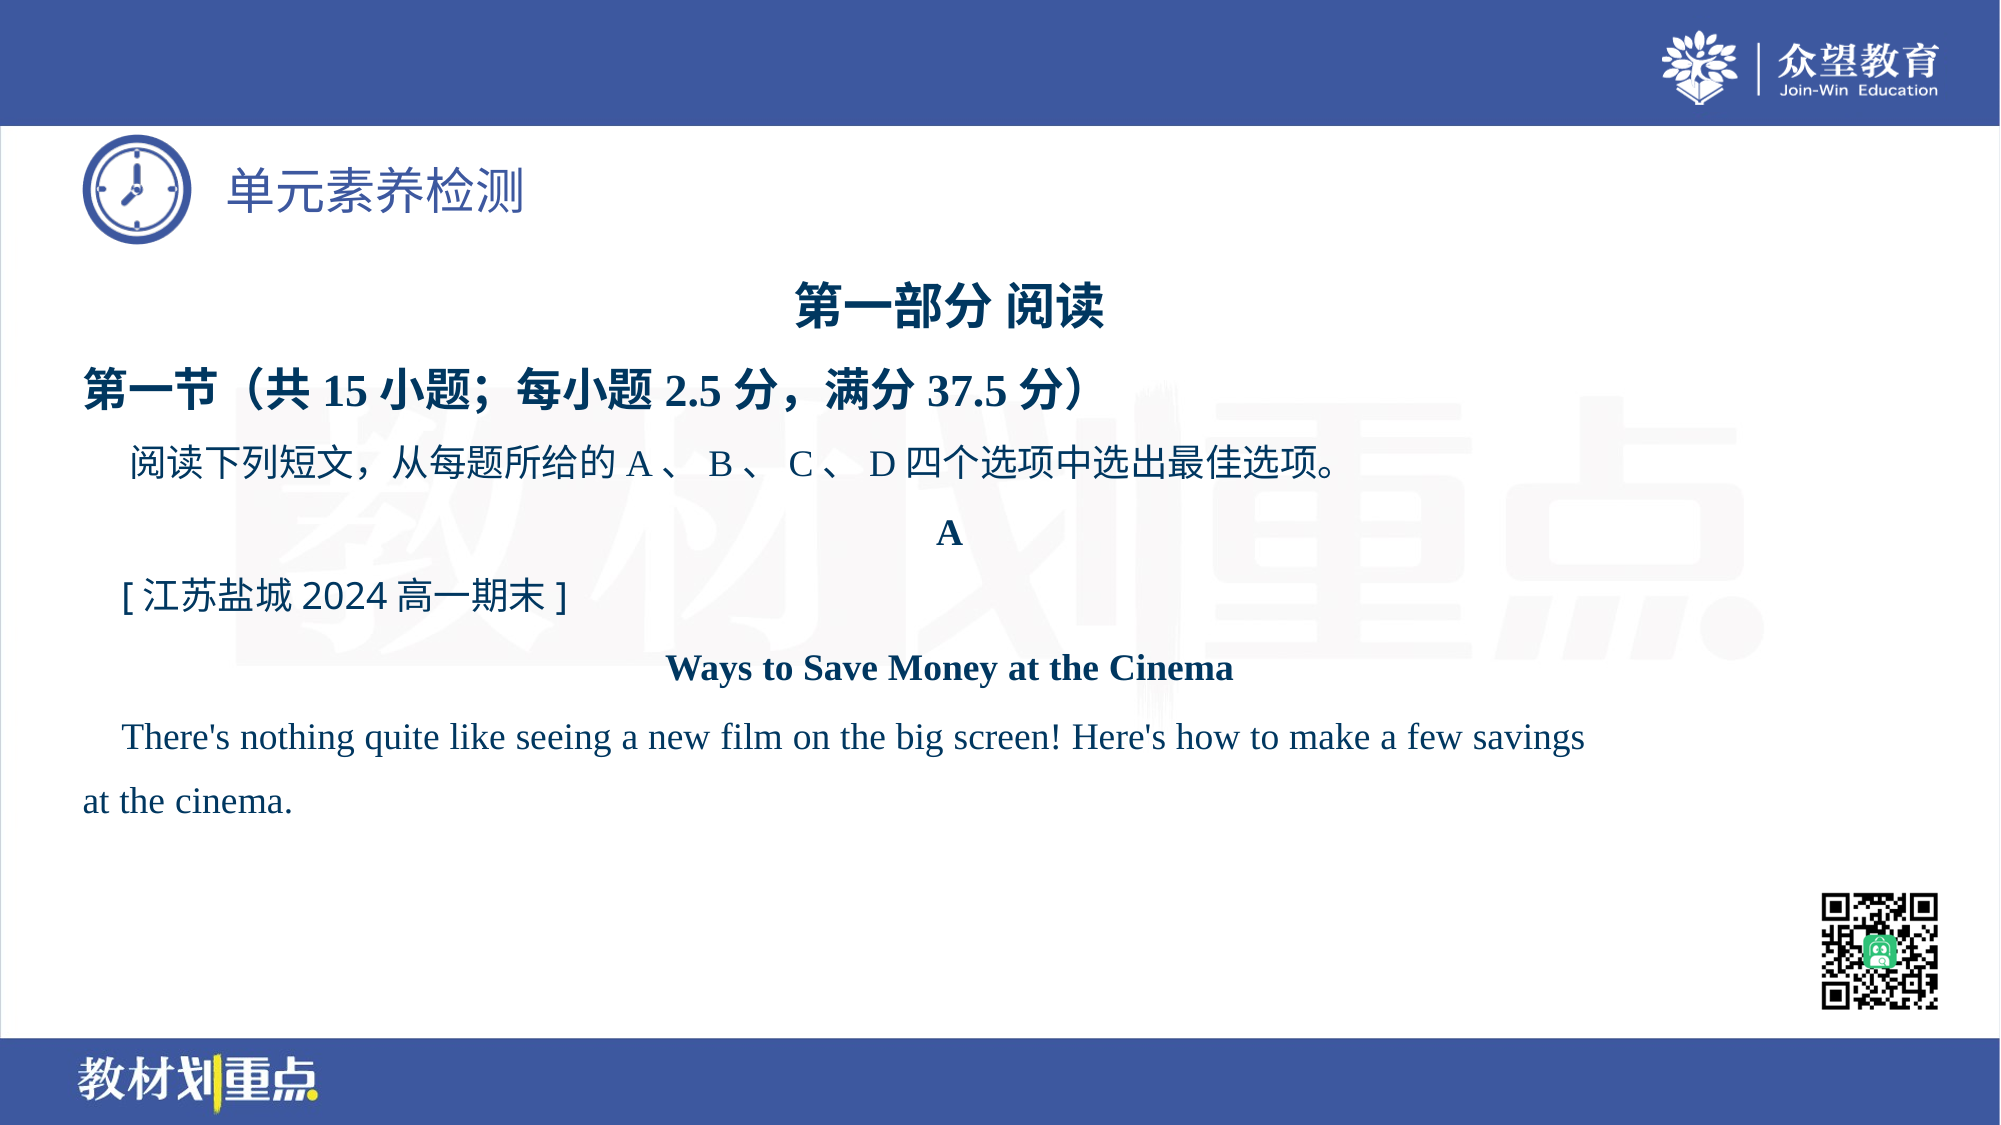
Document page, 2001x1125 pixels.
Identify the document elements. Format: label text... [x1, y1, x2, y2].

text_box 第一部分 阅读 [82, 247, 1817, 334]
picture [0, 0, 2000, 1125]
text_box 阅读下列短文，从每题所给的A、B、C、D四个选项中选出最佳选项。 A [江苏盐城2024高一期末] [82, 414, 1817, 611]
text_box 第一节（共15小题；每小题2.5分，满分37.5分） [82, 334, 1817, 414]
text_box Ways to Save Money at the Cinema There's nothing quite like seeing a new film on the big screen! Here's how to make a few savings at the cinema. [82, 619, 1817, 815]
